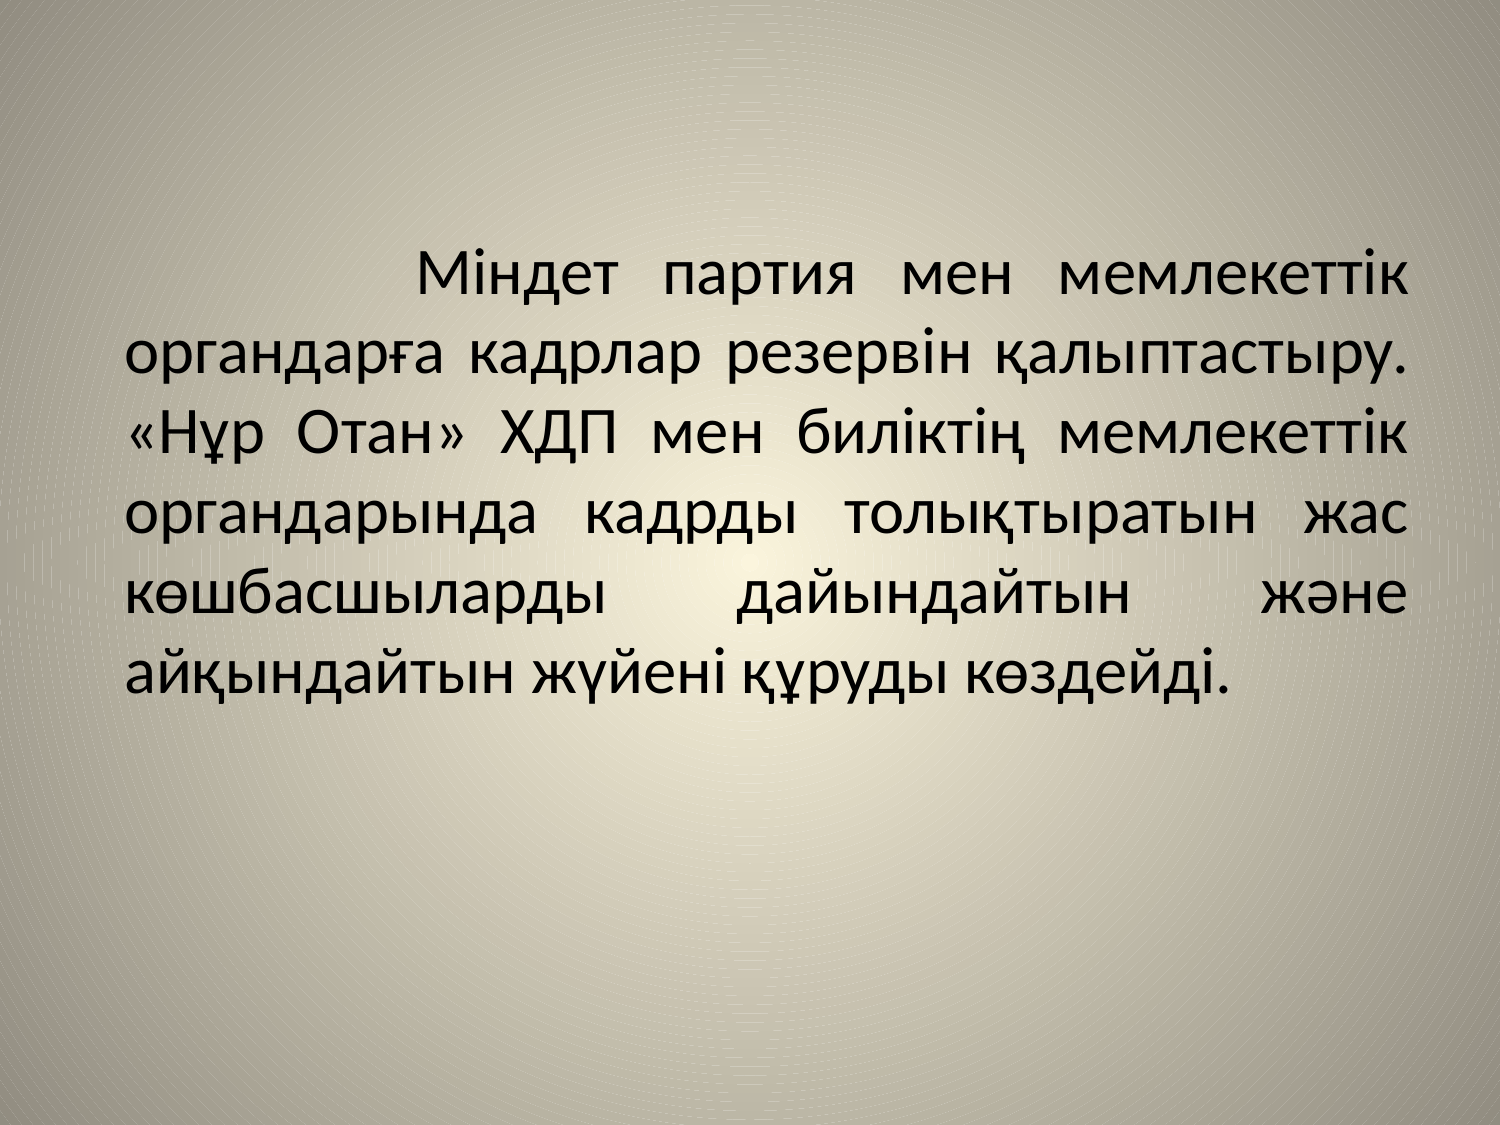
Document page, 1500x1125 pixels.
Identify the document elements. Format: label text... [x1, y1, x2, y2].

list Міндет партия мен мемлекеттік органдарға кадрлар резервін қалыптастыру. «Нұр Отан» ХДП мен биліктің мемлекеттік органдарында кадрды толықтыратын жас көшбасшыларды дайындайтын және айқындайтын жүйені құруды көздейді. [53, 219, 1425, 1005]
